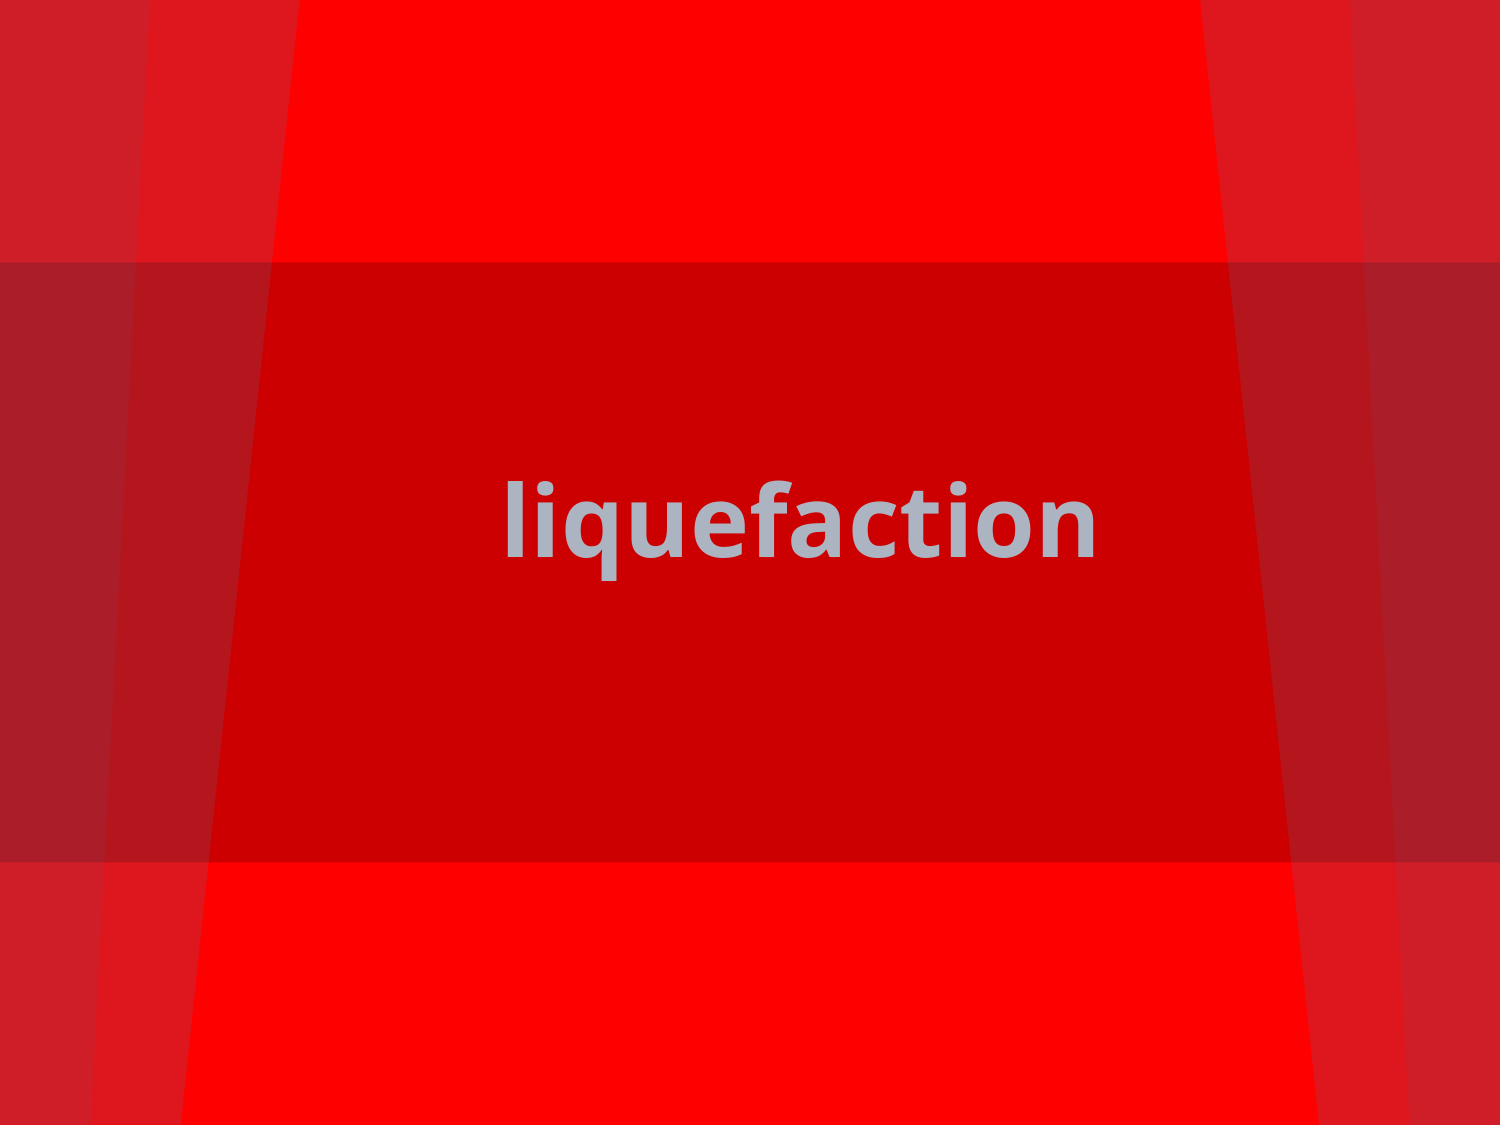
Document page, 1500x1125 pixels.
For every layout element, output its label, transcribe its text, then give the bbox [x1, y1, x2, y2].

subtitle [225, 716, 1500, 944]
title liquefaction [138, 321, 1414, 592]
